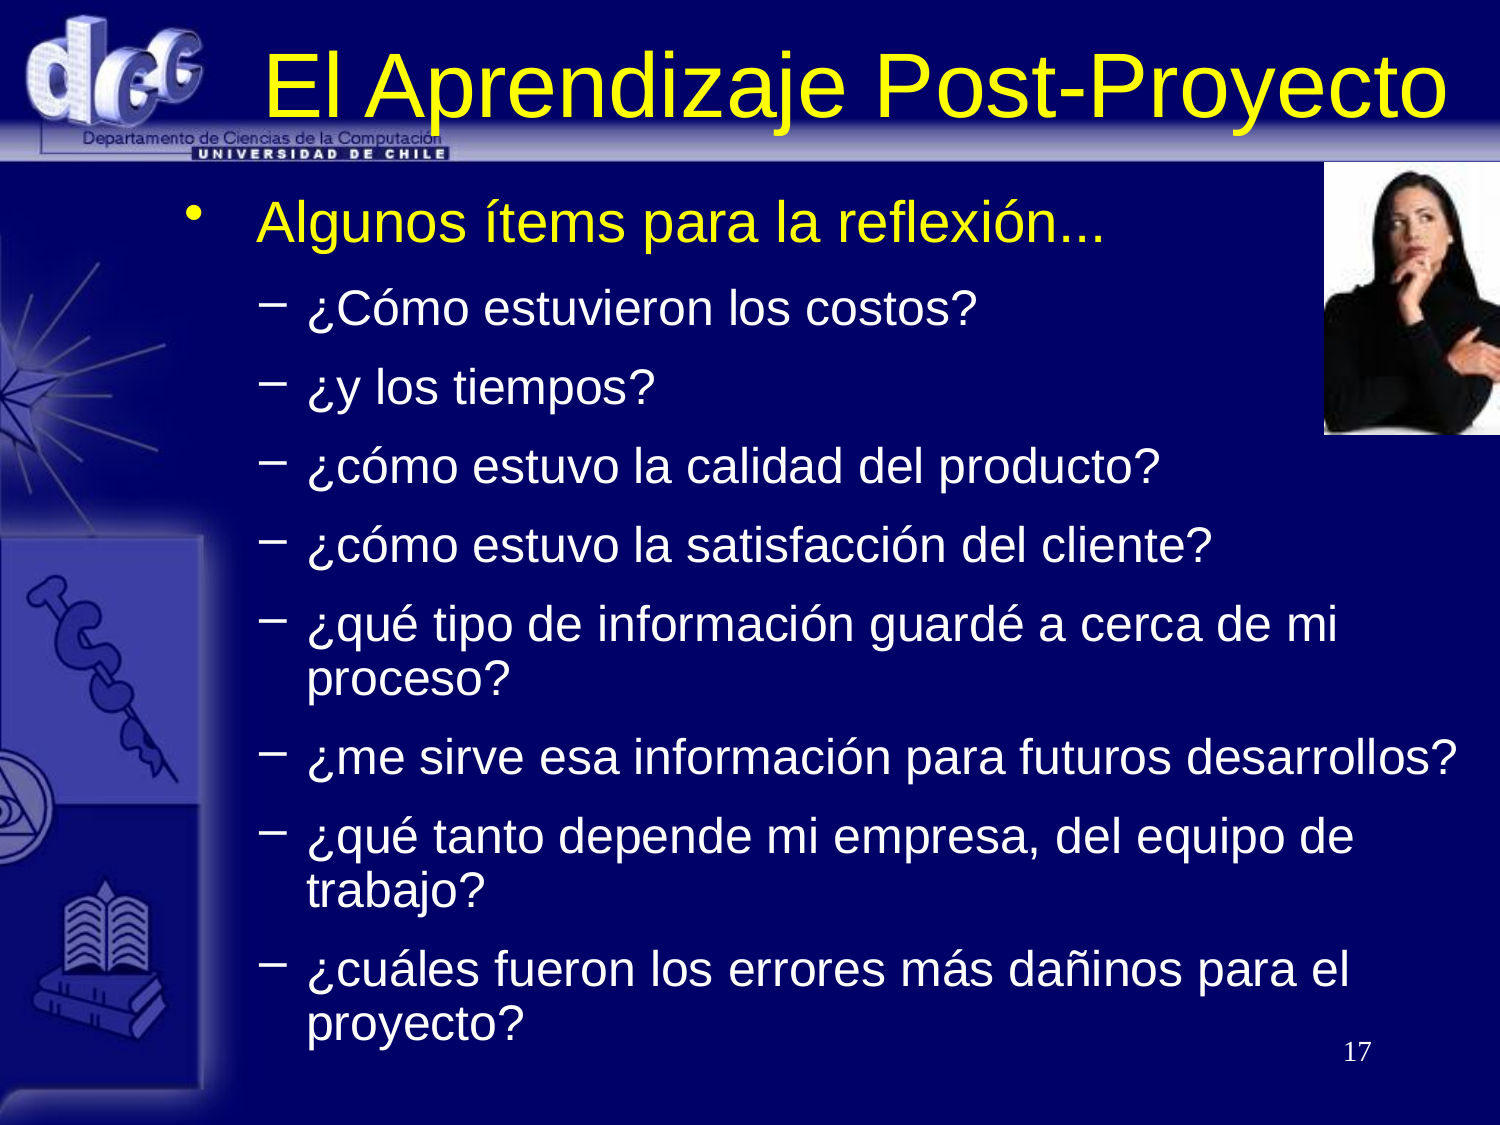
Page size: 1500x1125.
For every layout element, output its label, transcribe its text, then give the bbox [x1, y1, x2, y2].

title El Aprendizaje Post-Proyecto [219, 0, 1495, 163]
picture [0, 0, 1500, 1125]
list Algunos ítems para la reflexión... ¿Cómo estuvieron los costos? ¿y los tiempos? ¿cómo estuvo la calidad del producto? ¿cómo estuvo la satisfacción del cliente? ¿qué tipo de información guardé a cerca de mi proceso? ¿me sirve esa información para futuros desarrollos? ¿qué tanto depende mi empresa, del equipo de trabajo? ¿cuáles fueron los errores más dañinos para el proyecto? [168, 184, 1495, 1125]
